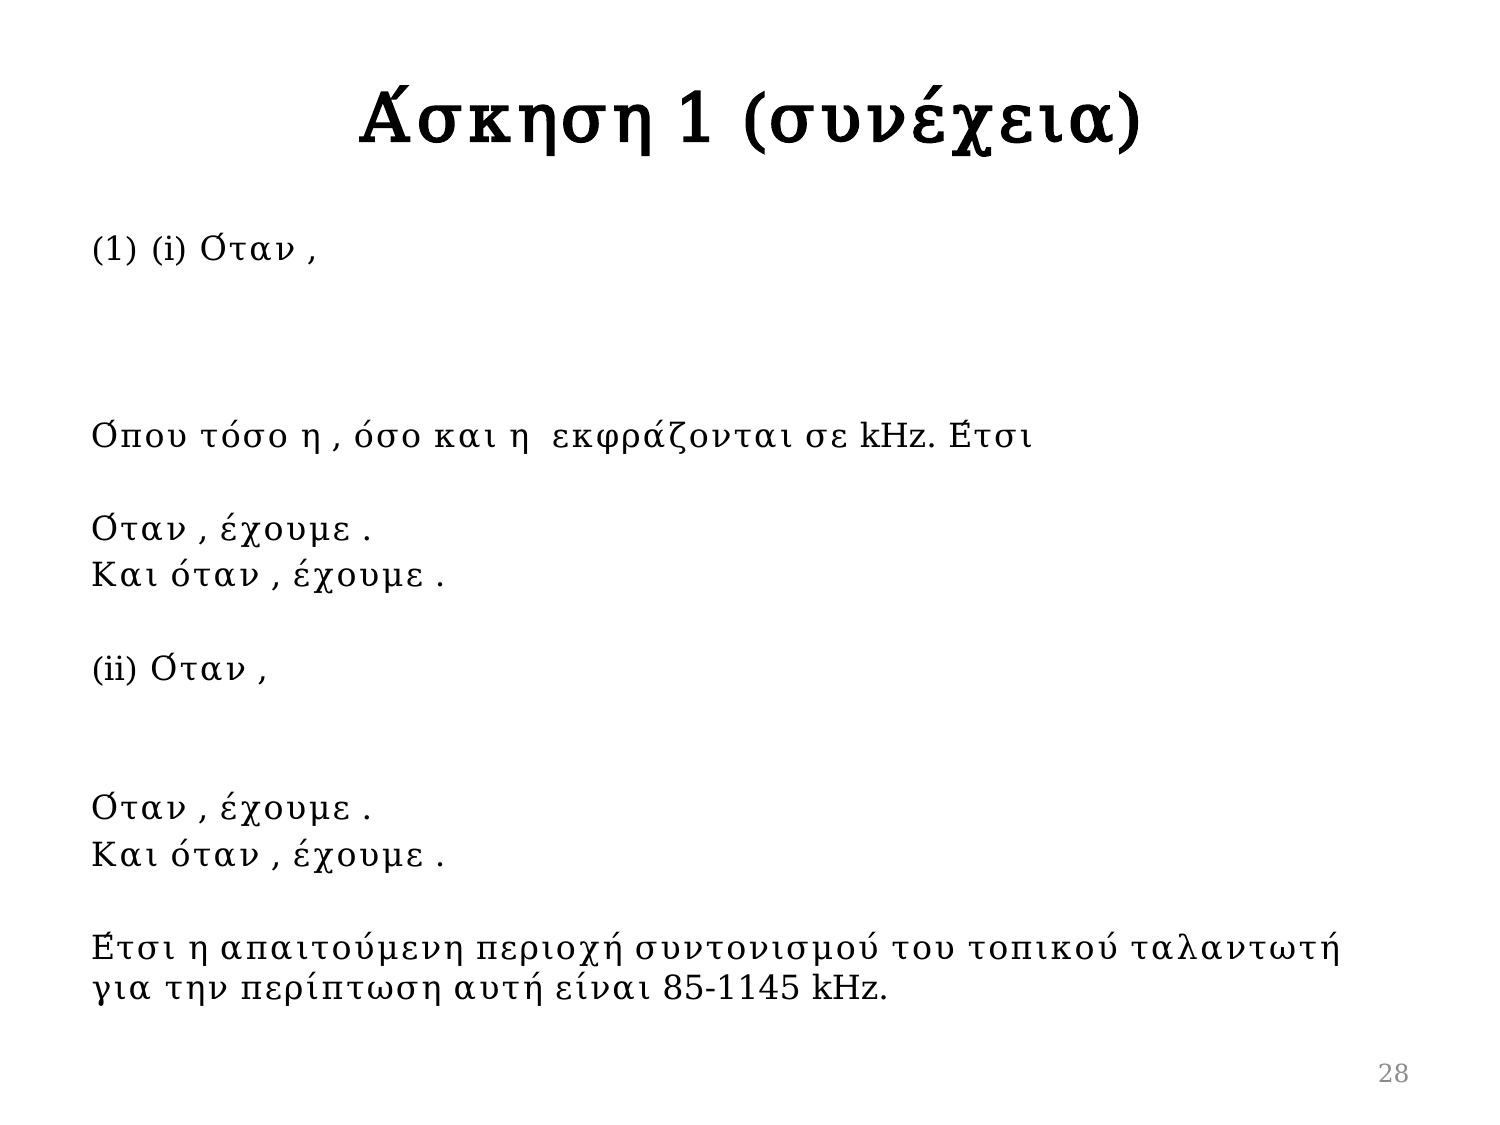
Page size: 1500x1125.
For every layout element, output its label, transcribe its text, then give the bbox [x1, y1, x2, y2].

title Άσκηση 1 (συνέχεια) [75, 20, 1425, 209]
slide_number 28 [1222, 1042, 1425, 1103]
